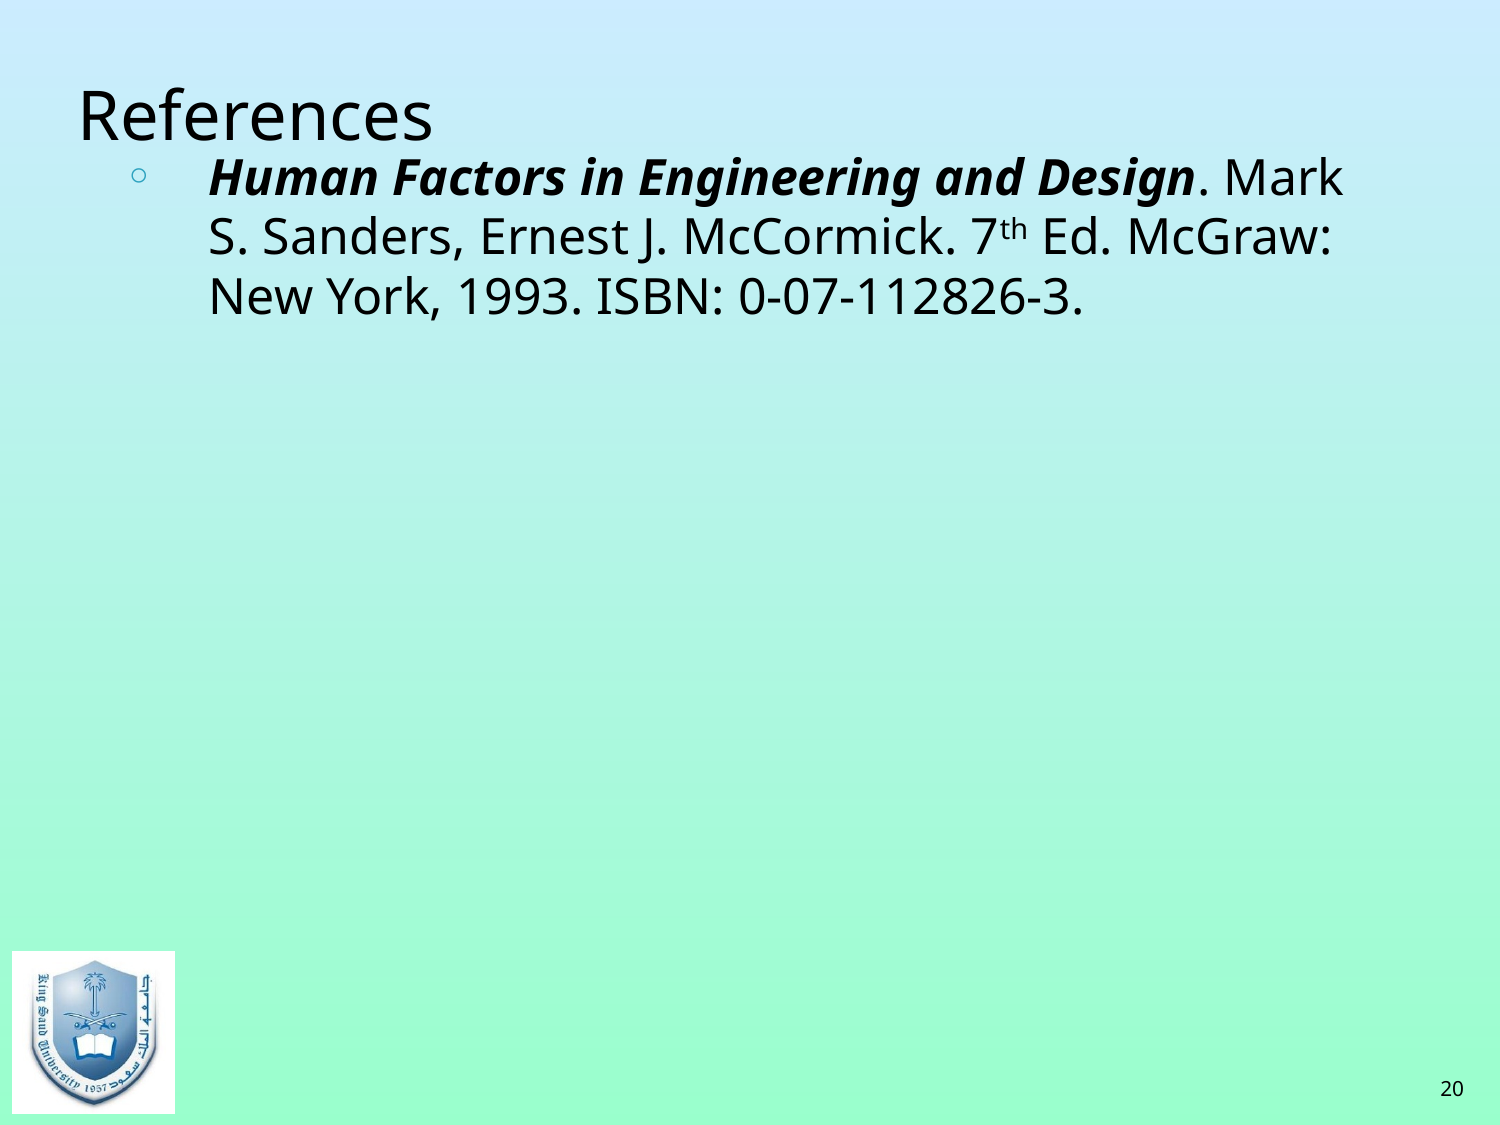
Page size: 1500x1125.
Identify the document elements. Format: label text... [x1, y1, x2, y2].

slide_number 20 [1418, 1051, 1479, 1112]
picture [12, 951, 175, 1114]
title References [62, 62, 1413, 163]
list Human Factors in Engineering and Design. Mark S. Sanders, Ernest J. McCormick. 7th Ed. McGraw: New York, 1993. ISBN: 0-07-112826-3. [50, 137, 1400, 1113]
